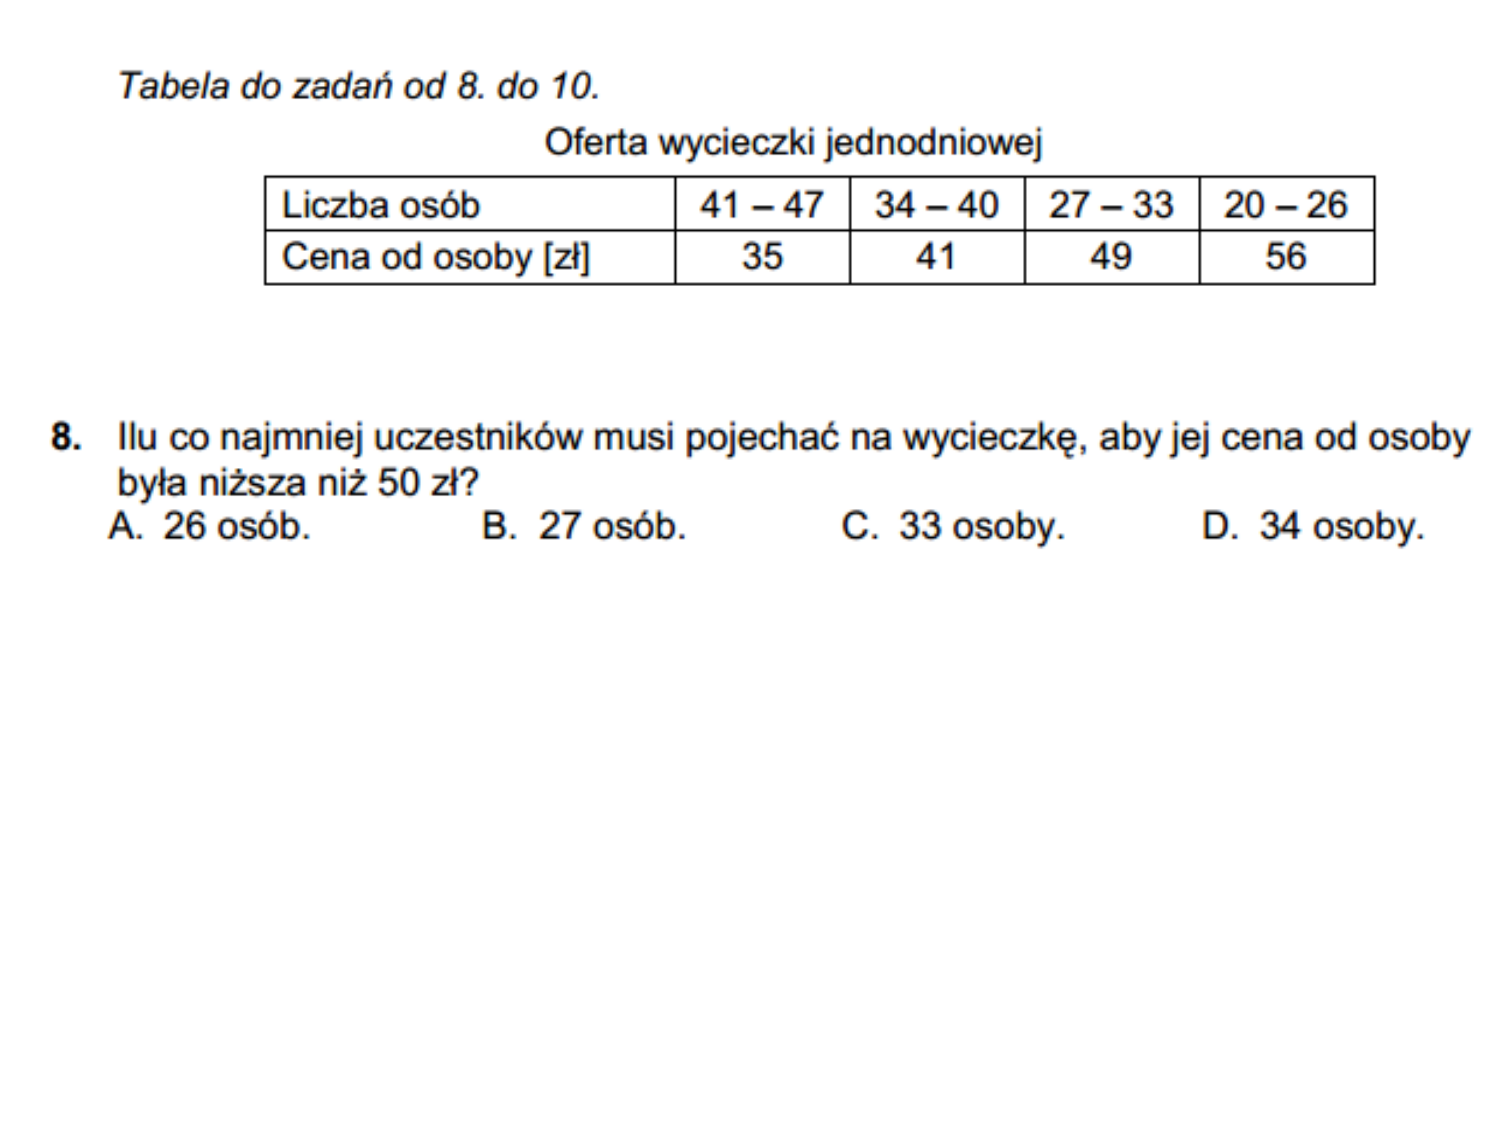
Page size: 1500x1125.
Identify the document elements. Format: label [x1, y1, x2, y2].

picture [29, 402, 1483, 567]
picture [40, 43, 1431, 308]
